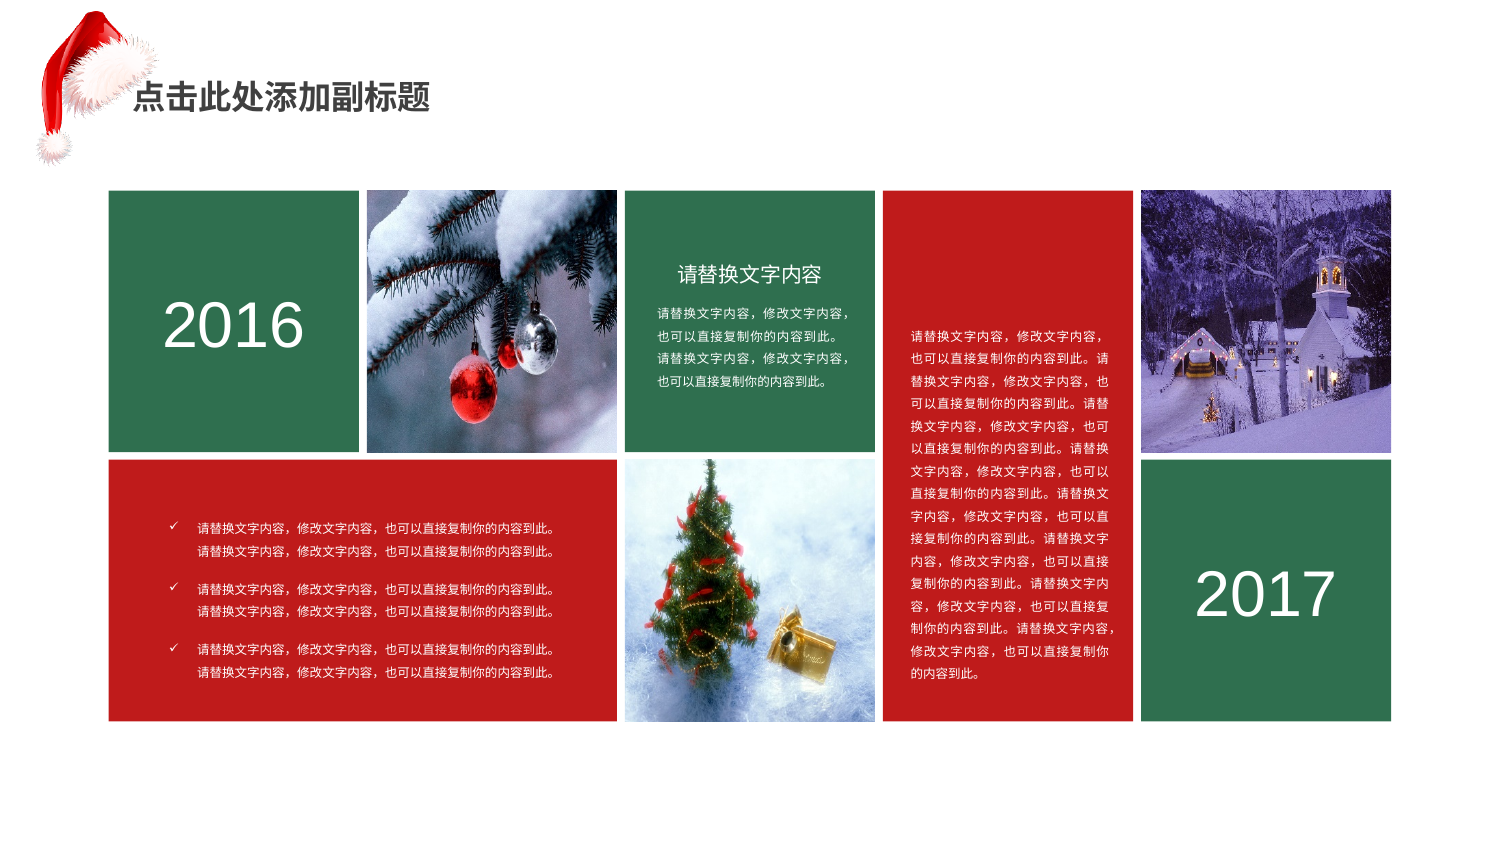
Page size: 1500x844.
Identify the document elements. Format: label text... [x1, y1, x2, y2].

text_box 2016 [107, 188, 361, 454]
text_box [1139, 188, 1393, 454]
text_box [881, 188, 1135, 723]
text_box [623, 188, 877, 454]
picture [0, 0, 210, 187]
text_box 请替换文字内容 [657, 261, 843, 287]
text_box 点击此处添加副标题 [214, 65, 455, 126]
text_box 请替换文字内容，修改文字内容，也可以直接复制你的内容到此。请替换文字内容，修改文字内容，也可以直接复制你的内容到此。 [657, 298, 843, 389]
text_box [623, 457, 877, 723]
text_box [365, 188, 619, 454]
text_box 请替换文字内容，修改文字内容，也可以直接复制你的内容到此。请替换文字内容，修改文字内容，也可以直接复制你的内容到此。请替换文字内容，修改文字内容，也可以直接复制你的内容到此。请替换文字内容，修改文字内容，也可以直接复制你的内容到此。请替换文字内容，修改文字内容，也可以直接复制你的内容到此。请替换文字内容，修改文字内容，也可以直接复制你的内容到此。请替换文字内容，修改文字内容，也可以直接复制你的内容到此。请替换文字内容，修改文字内容，也可以直接复制你的内容到此。 [910, 321, 1109, 682]
text_box [107, 457, 619, 723]
text_box 2017 [1139, 457, 1393, 723]
text_box 请替换文字内容，修改文字内容，也可以直接复制你的内容到此。请替换文字内容，修改文字内容，也可以直接复制你的内容到此。 请替换文字内容，修改文字内容，也可以直接复制你的内容到此。请替换文字内容，修改文字内容，也可以直接复制你的内容到此。 请替换文字内容，修改文字内容，也可以直接复制你的内容到此。请替换文字内容，修改文字内容，也可以直接复制你的内容到此。 [168, 513, 551, 681]
